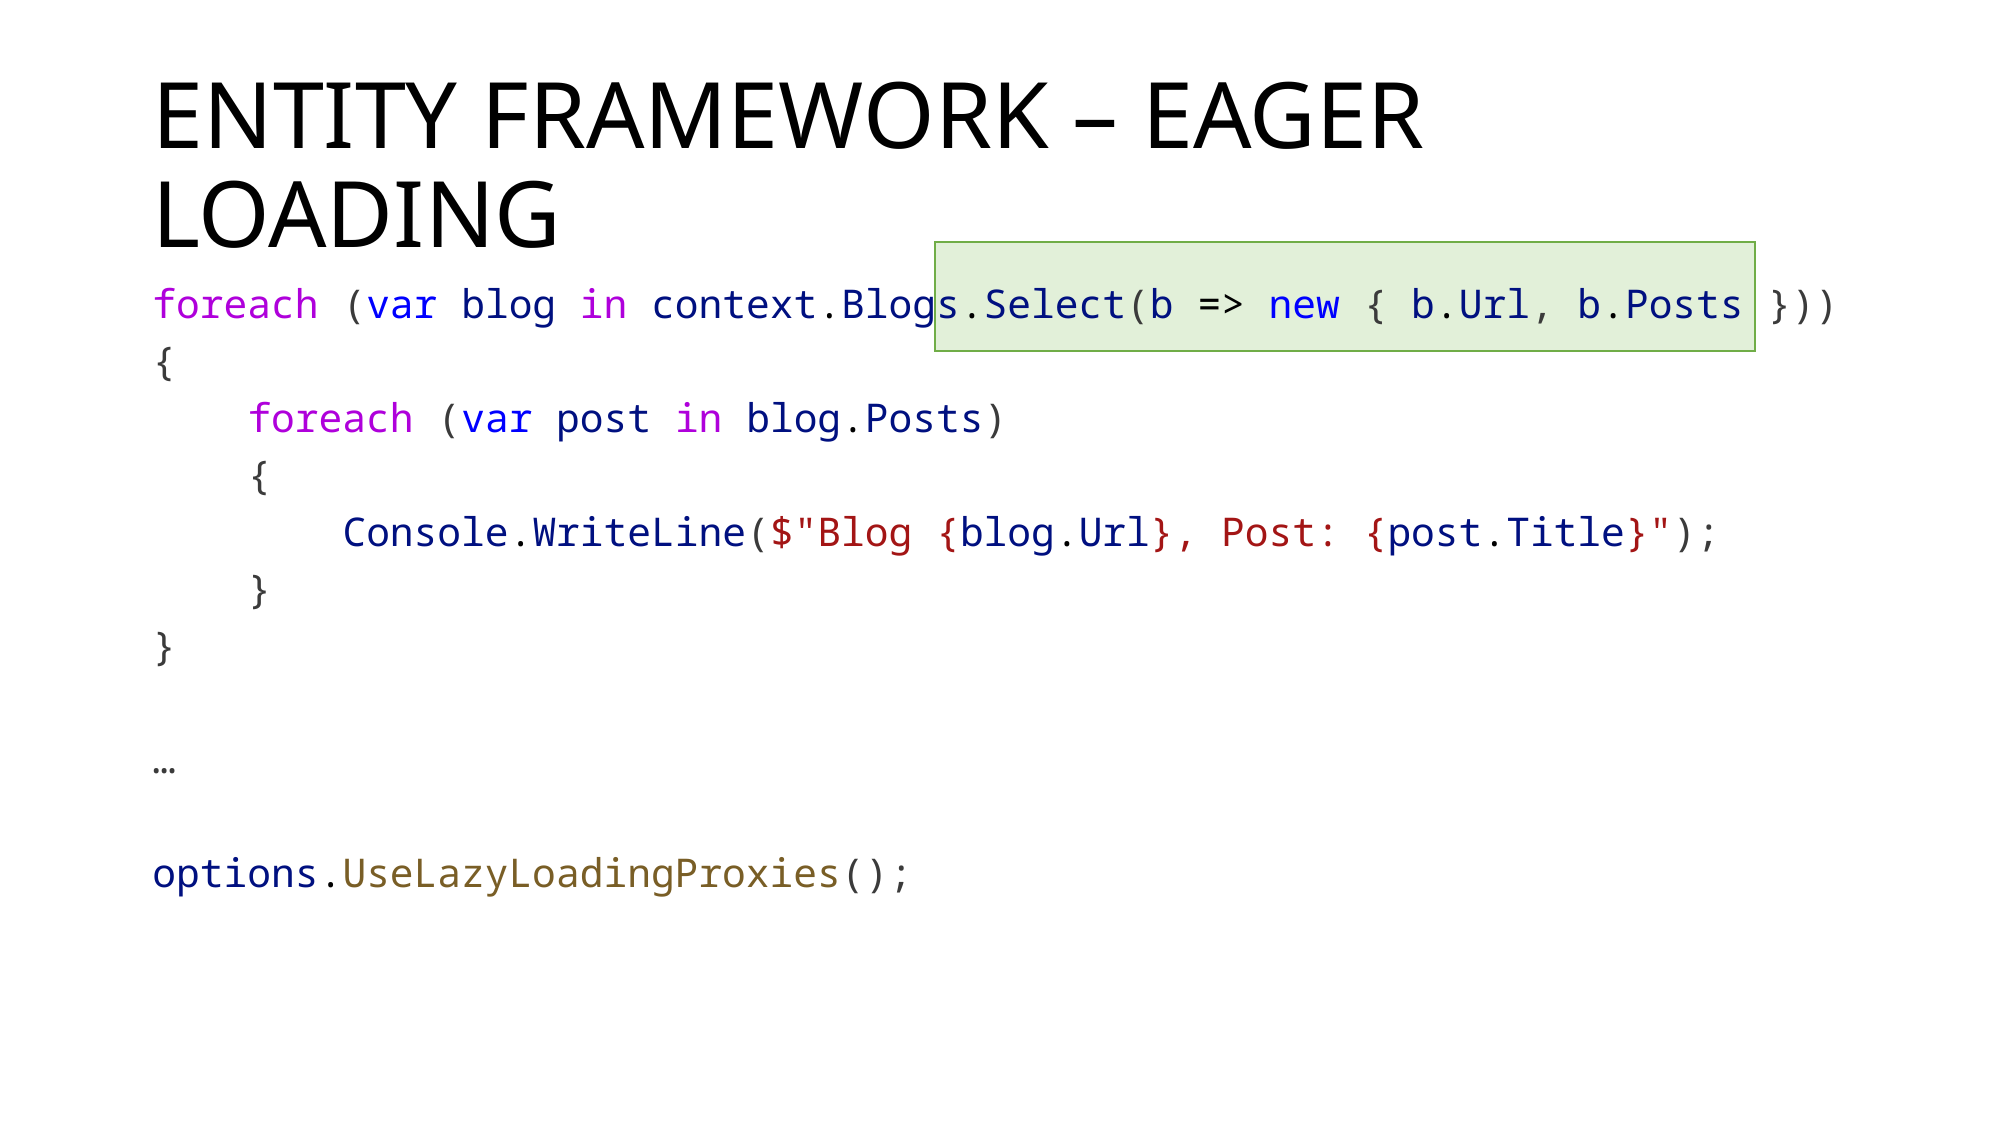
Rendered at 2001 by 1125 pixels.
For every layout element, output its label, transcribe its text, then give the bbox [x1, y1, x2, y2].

title ENTITY FRAMEWORK – EAGER LOADING [137, 59, 1863, 277]
list foreach (var blog in context.Blogs.Select(b => new { b.Url, b.Posts })) { foreach (var post in blog.Posts) { Console.WriteLine($"Blog {blog.Url}, Post: {post.Title}"); } } … options.UseLazyLoadingProxies(); [137, 277, 1863, 924]
